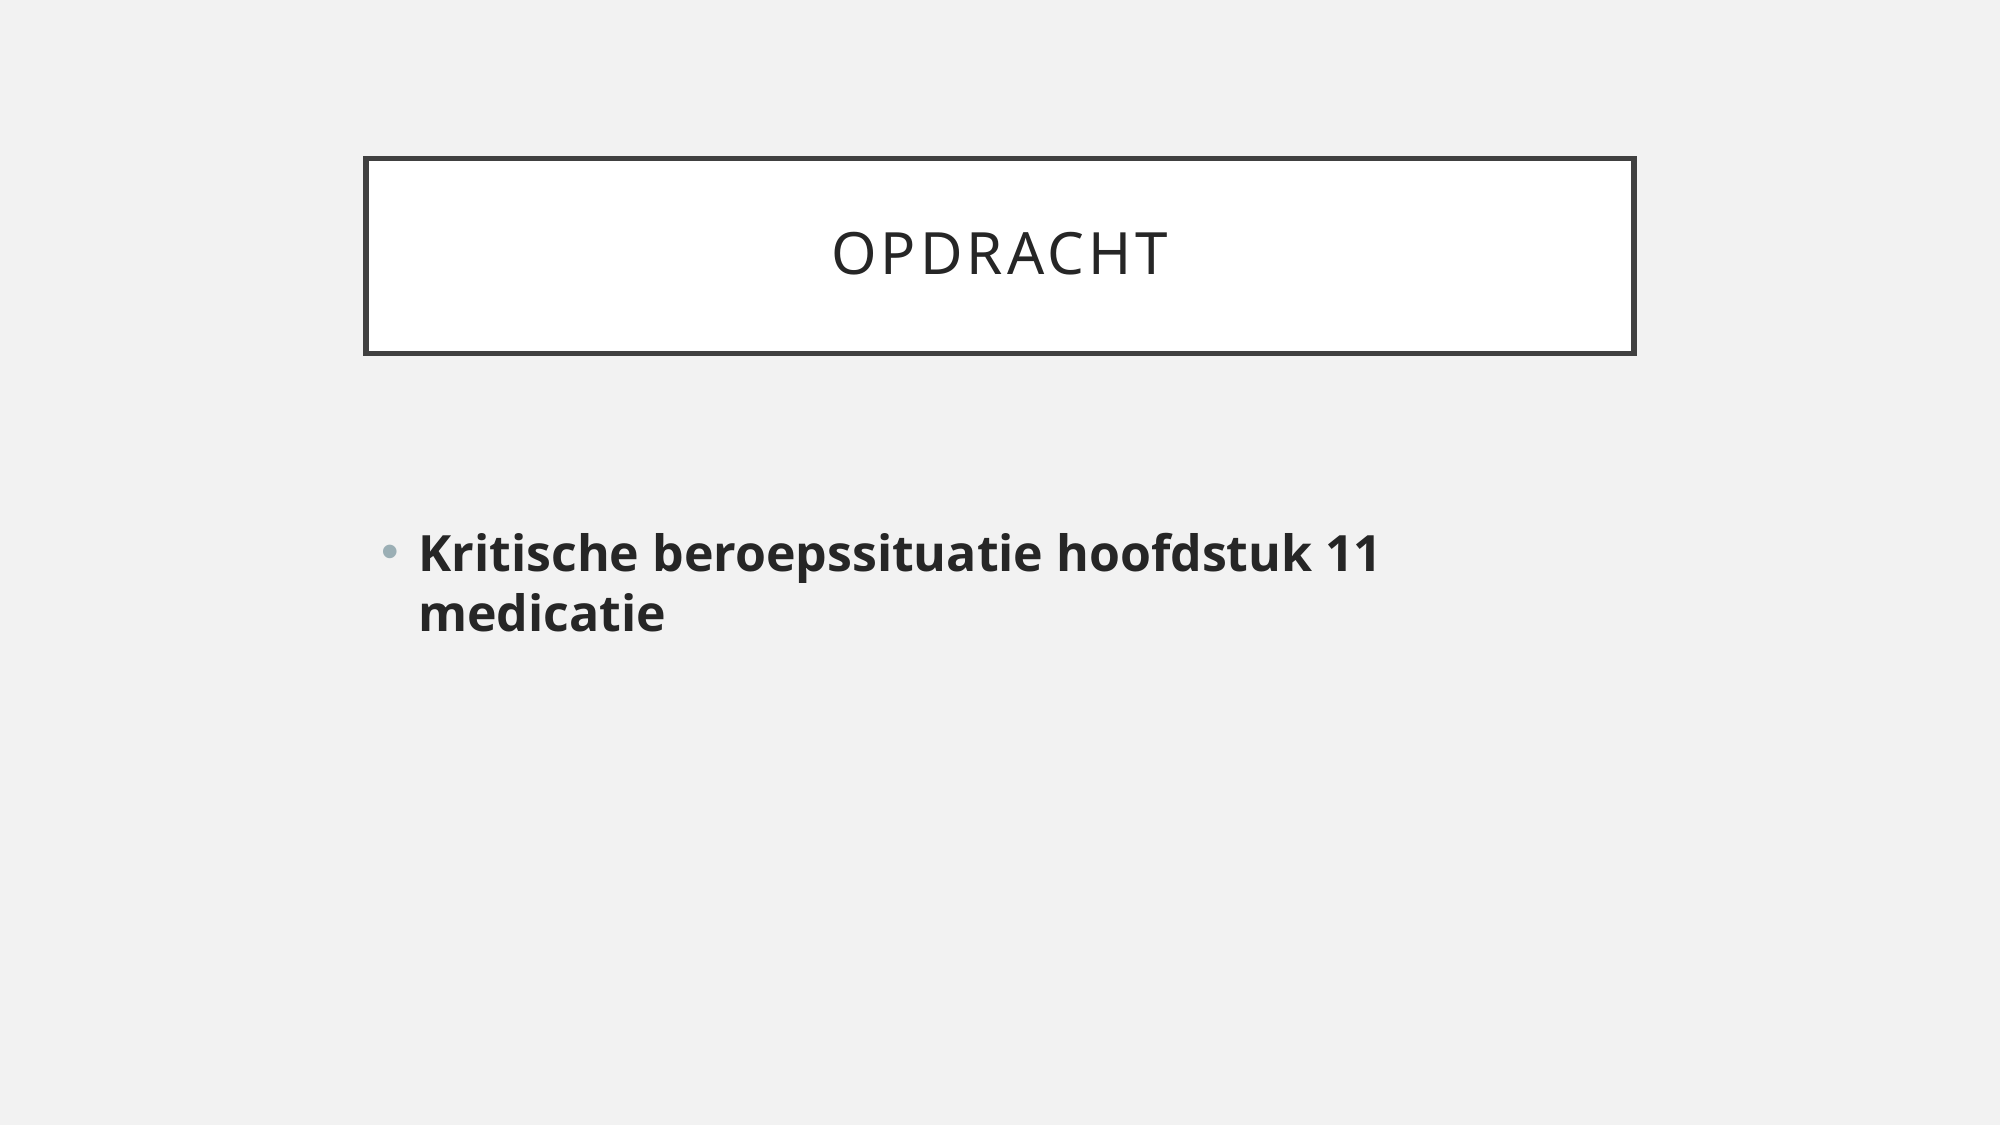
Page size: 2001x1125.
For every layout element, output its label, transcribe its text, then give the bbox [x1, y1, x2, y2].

list Kritische beroepssituatie hoofdstuk 11 medicatie [366, 432, 1634, 942]
title opdracht [363, 156, 1637, 356]
